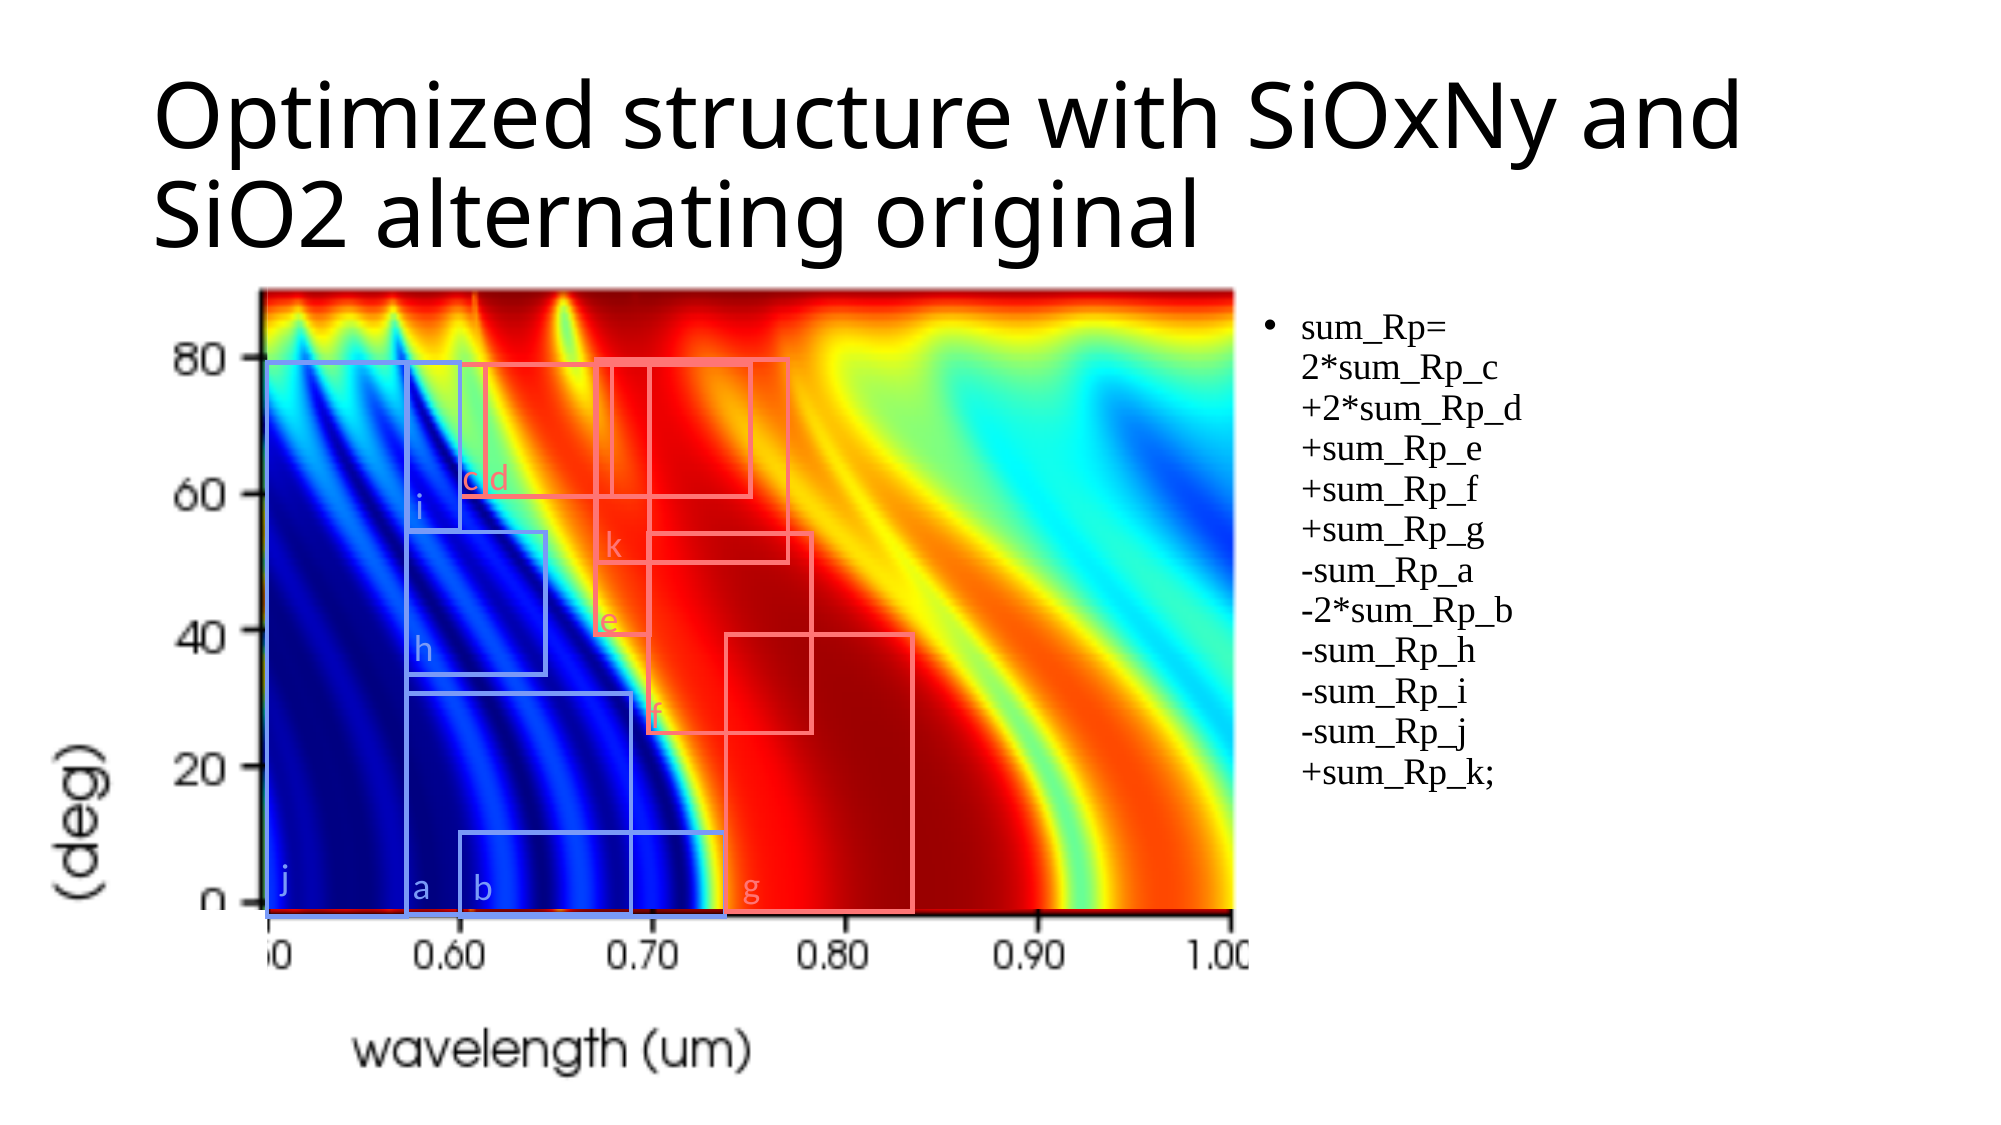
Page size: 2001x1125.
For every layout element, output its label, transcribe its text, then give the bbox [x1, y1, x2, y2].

title Optimized structure with SiOxNy and SiO2 alternating original [137, 59, 1863, 278]
list sum_Rp= 2*sum_Rp_c +2*sum_Rp_d +sum_Rp_e +sum_Rp_f +sum_Rp_g -sum_Rp_a -2*sum_Rp_b -sum_Rp_h -sum_Rp_i -sum_Rp_j +sum_Rp_k; [1249, 299, 1863, 1014]
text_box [26, 146, 1249, 1125]
